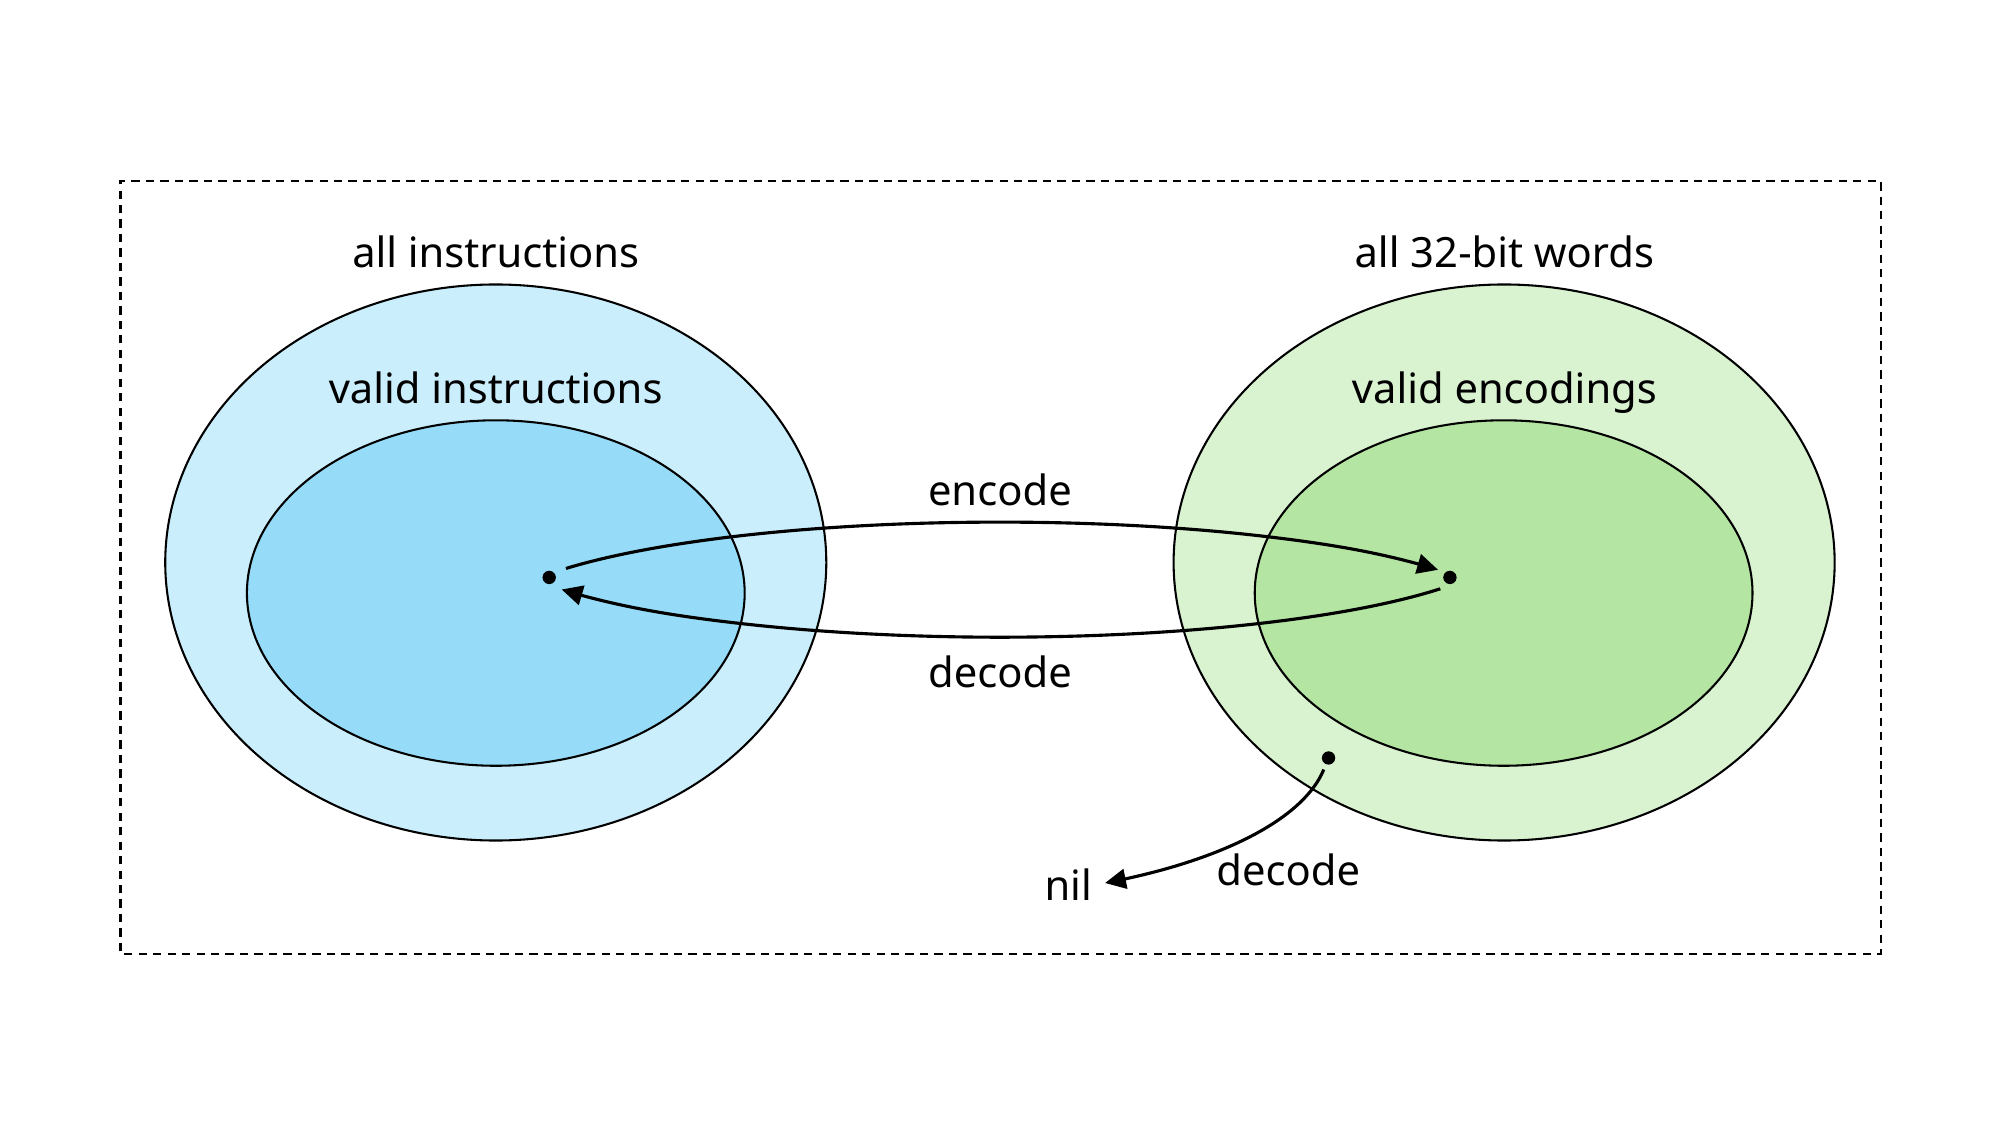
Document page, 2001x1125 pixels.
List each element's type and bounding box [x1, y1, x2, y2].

text_box [119, 179, 1882, 955]
